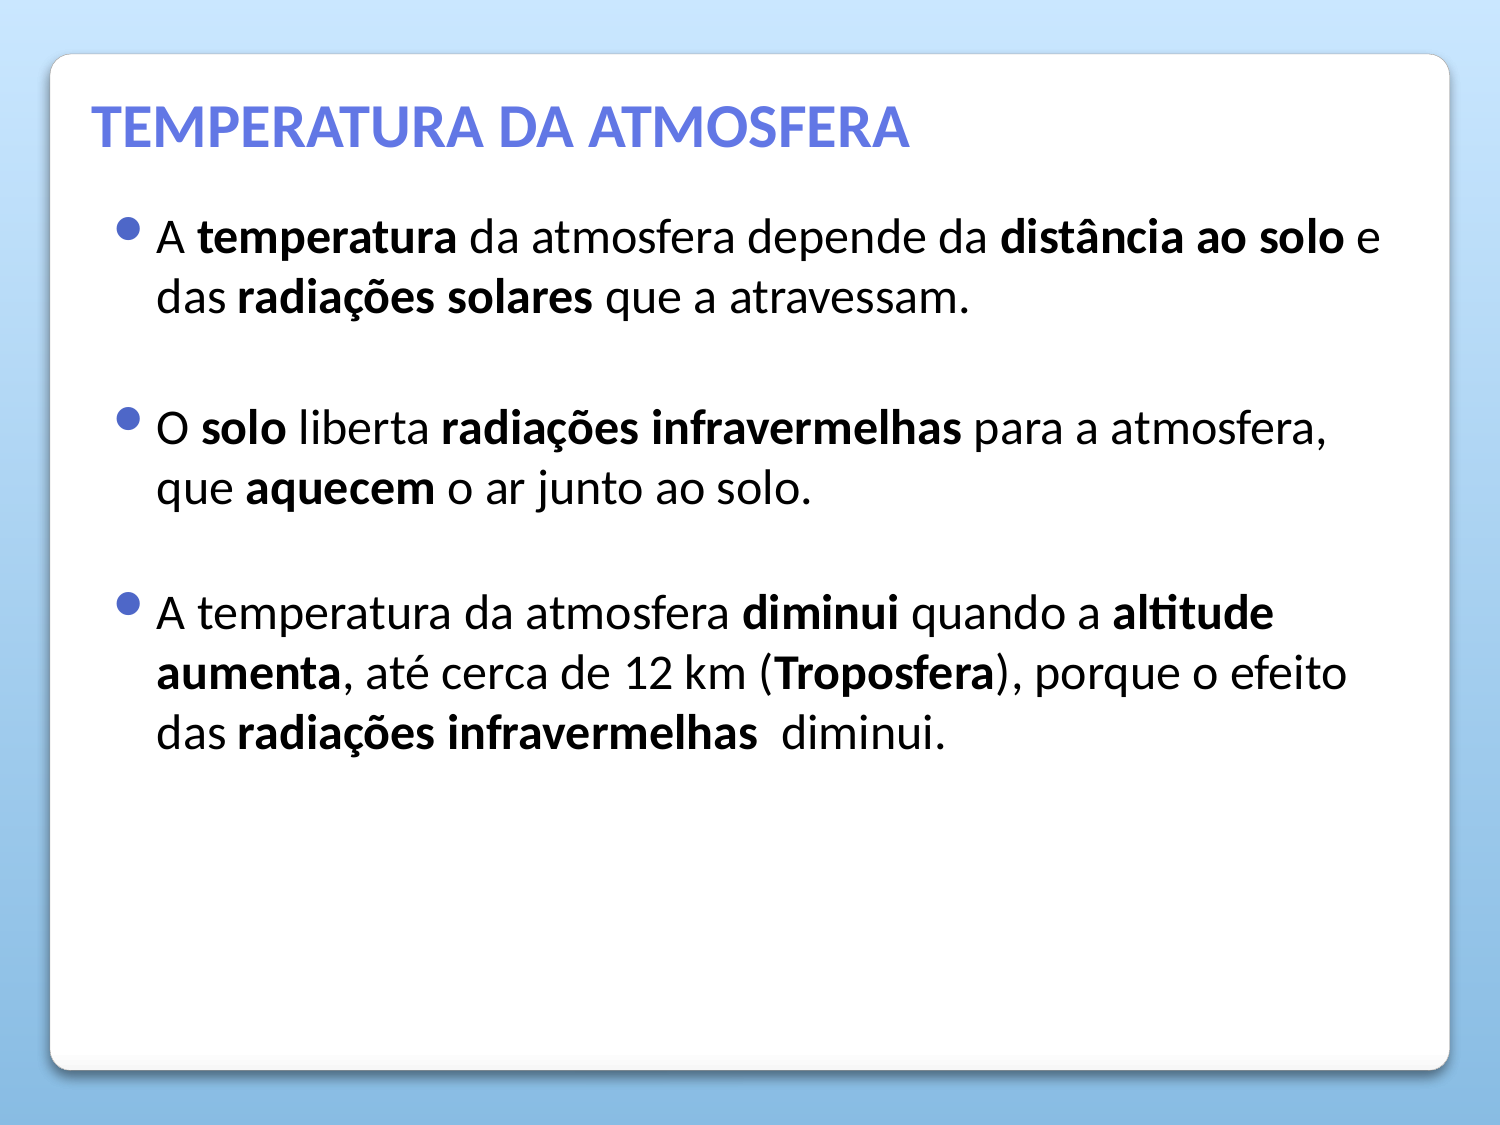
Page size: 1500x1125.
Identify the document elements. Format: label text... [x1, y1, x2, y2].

text_box temperatura da atmosfera [76, 78, 1412, 173]
text_box A temperatura da atmosfera depende da distância ao solo e das radiações solares que a atravessam. O solo liberta radiações infravermelhas para a atmosfera, que aquecem o ar junto ao solo. A temperatura da atmosfera diminui quando a altitude aumenta, até cerca de 12 km (Troposfera), porque o efeito das radiações infravermelhas diminui. [98, 196, 1424, 1017]
